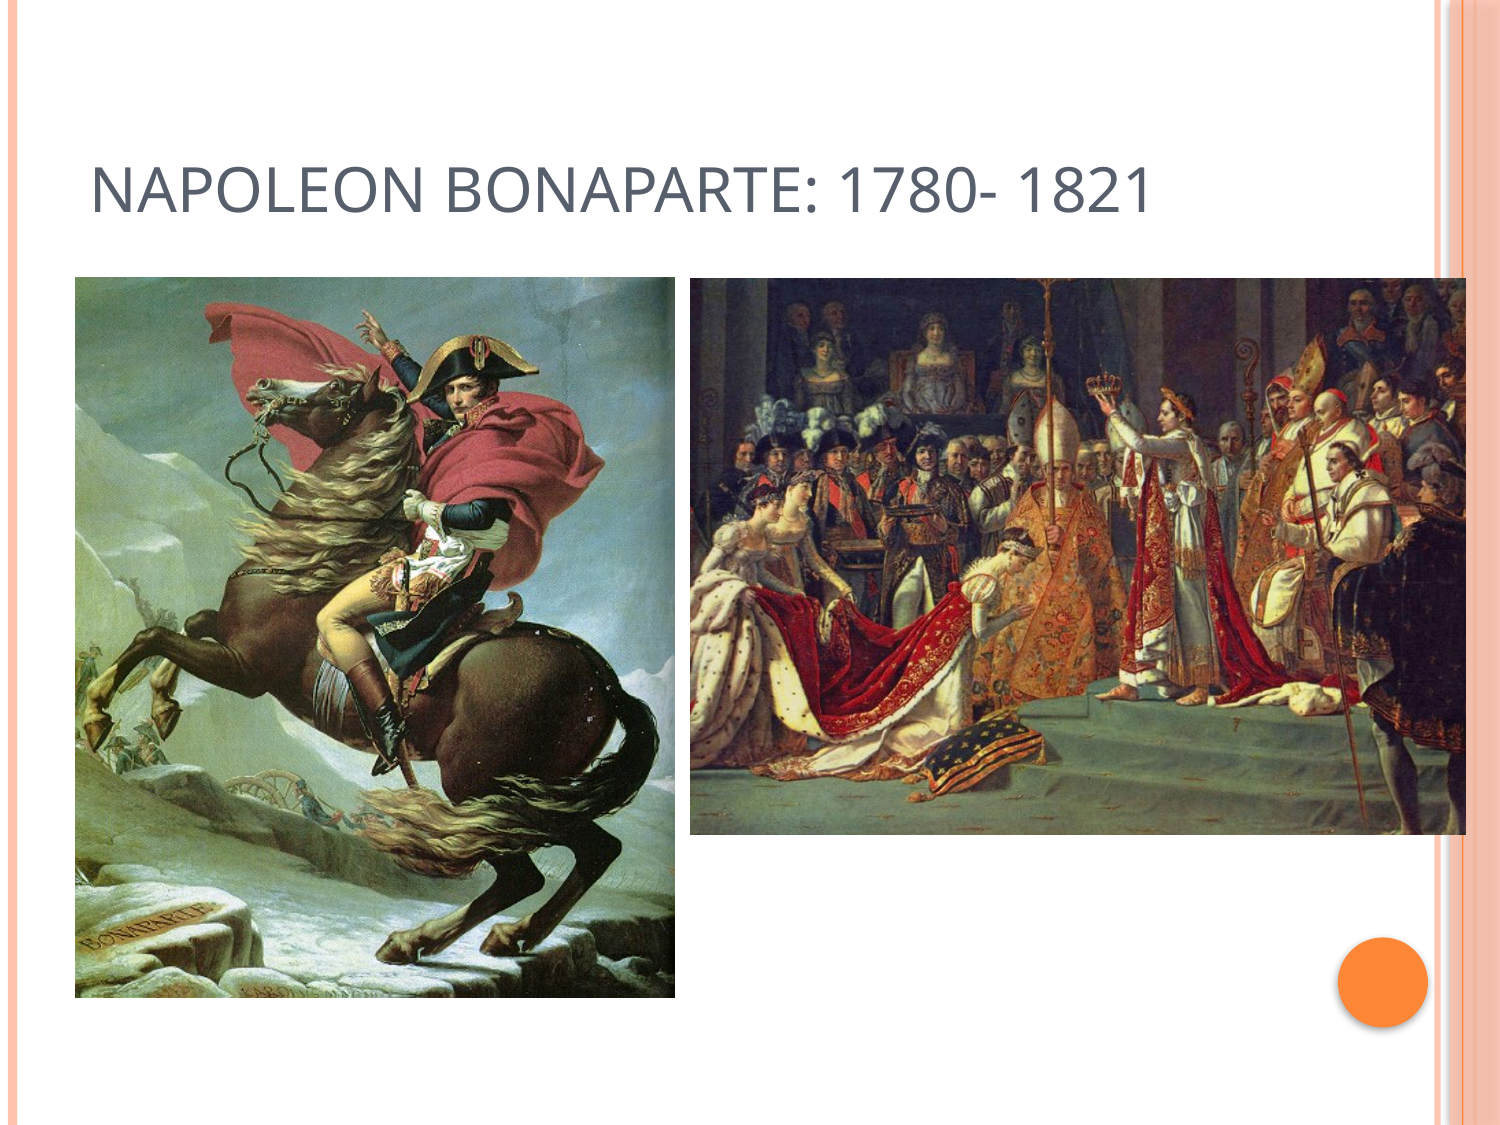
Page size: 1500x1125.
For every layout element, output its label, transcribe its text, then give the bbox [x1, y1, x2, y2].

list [690, 278, 1467, 835]
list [74, 276, 676, 999]
title Napoleon Bonaparte: 1780- 1821 [75, 45, 1300, 233]
